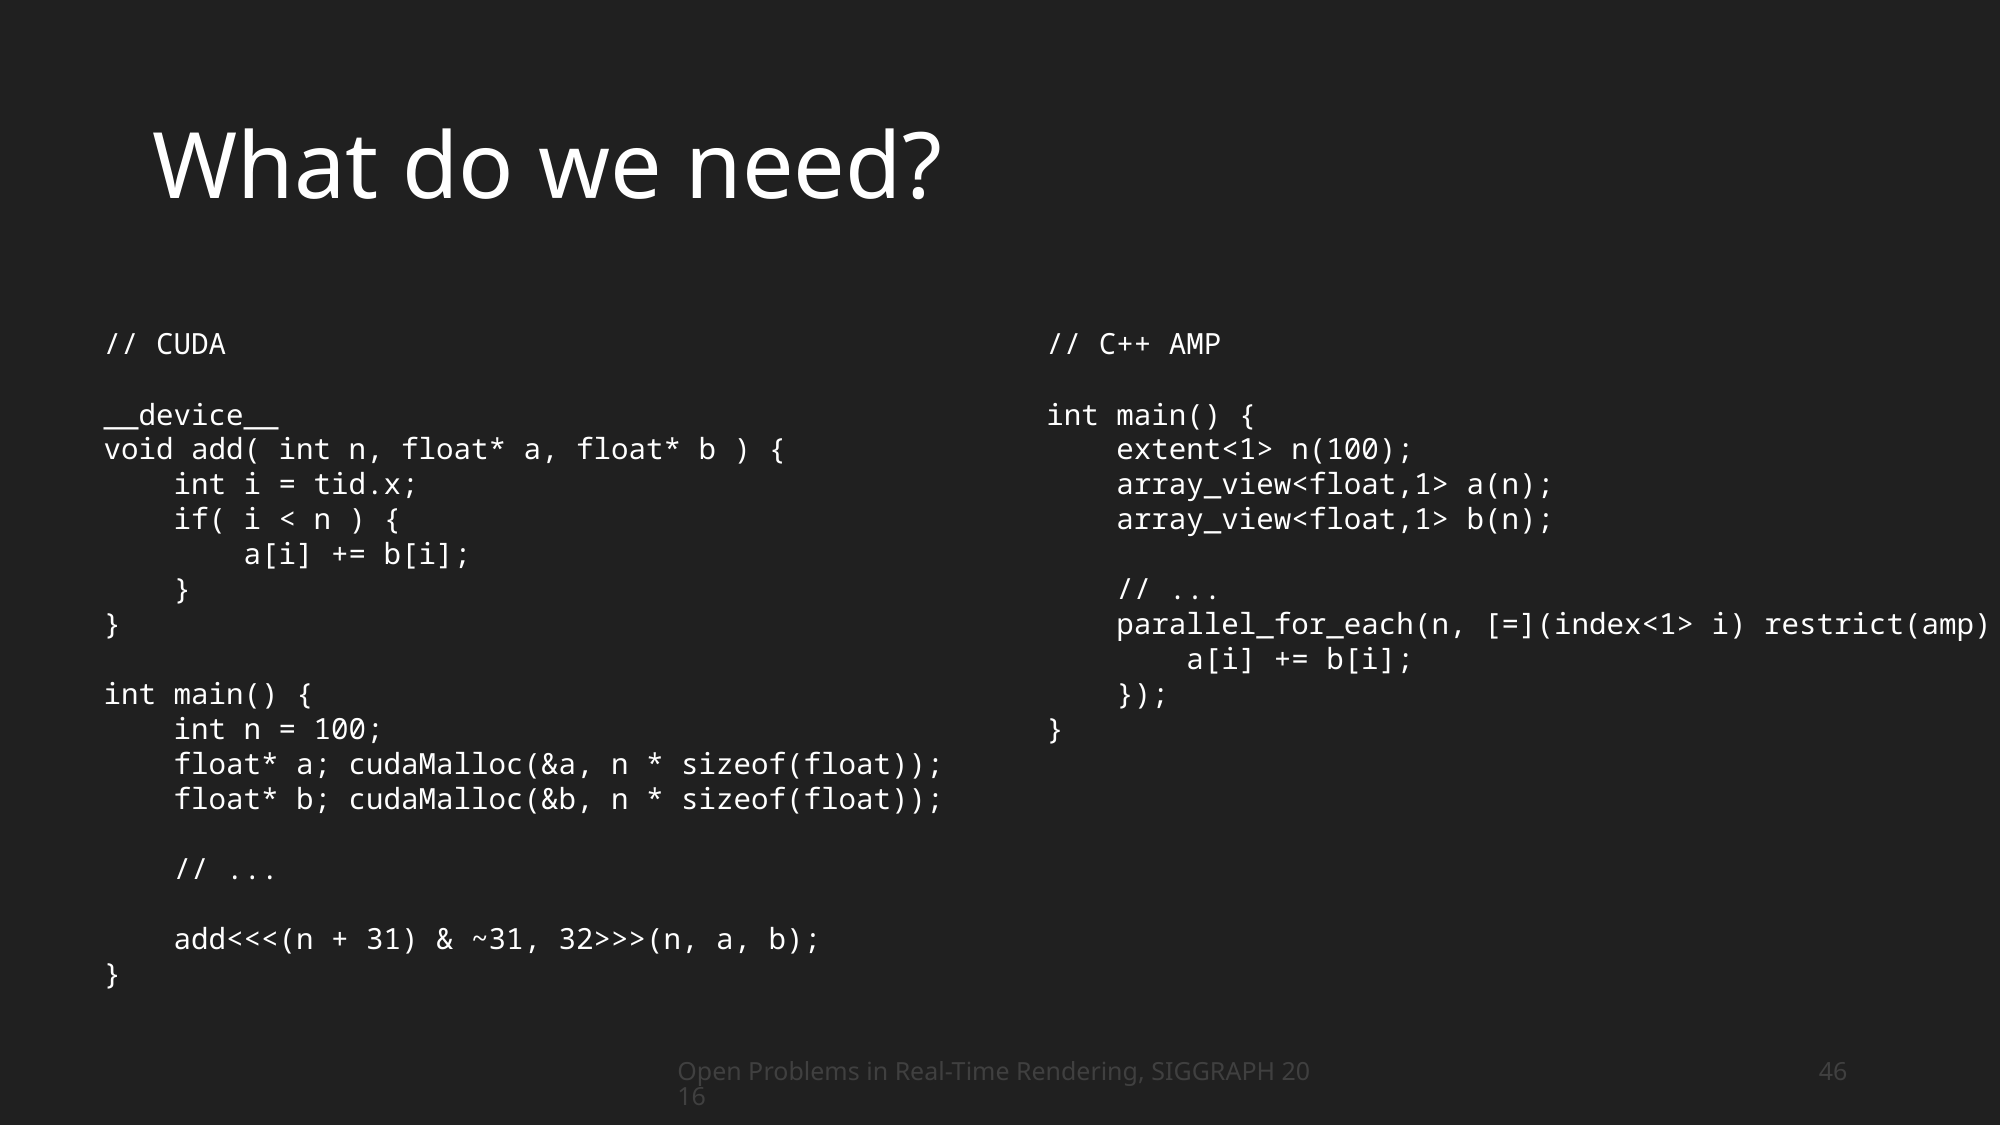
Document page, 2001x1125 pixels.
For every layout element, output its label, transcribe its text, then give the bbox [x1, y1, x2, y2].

text_box // C++ AMP int main() { extent<1> n(100); array_view<float,1> a(n); array_view<float,1> b(n); // ... parallel_for_each(n, [=](index<1> i) restrict(amp) { a[i] += b[i]; }); } [1031, 318, 1738, 745]
text_box // CUDA __device__ void add( int n, float* a, float* b ) { int i = tid.x; if( i < n ) { a[i] += b[i]; } } int main() { int n = 100; float* a; cudaMalloc(&a, n * sizeof(float)); float* b; cudaMalloc(&b, n * sizeof(float)); // ... add<<<(n + 31) & ~31, 32>>>(n, a, b); } [88, 318, 795, 745]
title What do we need? [137, 59, 1863, 278]
footer Open Problems in Real-Time Rendering, SIGGRAPH 2016 [662, 1042, 1338, 1103]
slide_number 46 [1412, 1042, 1863, 1103]
